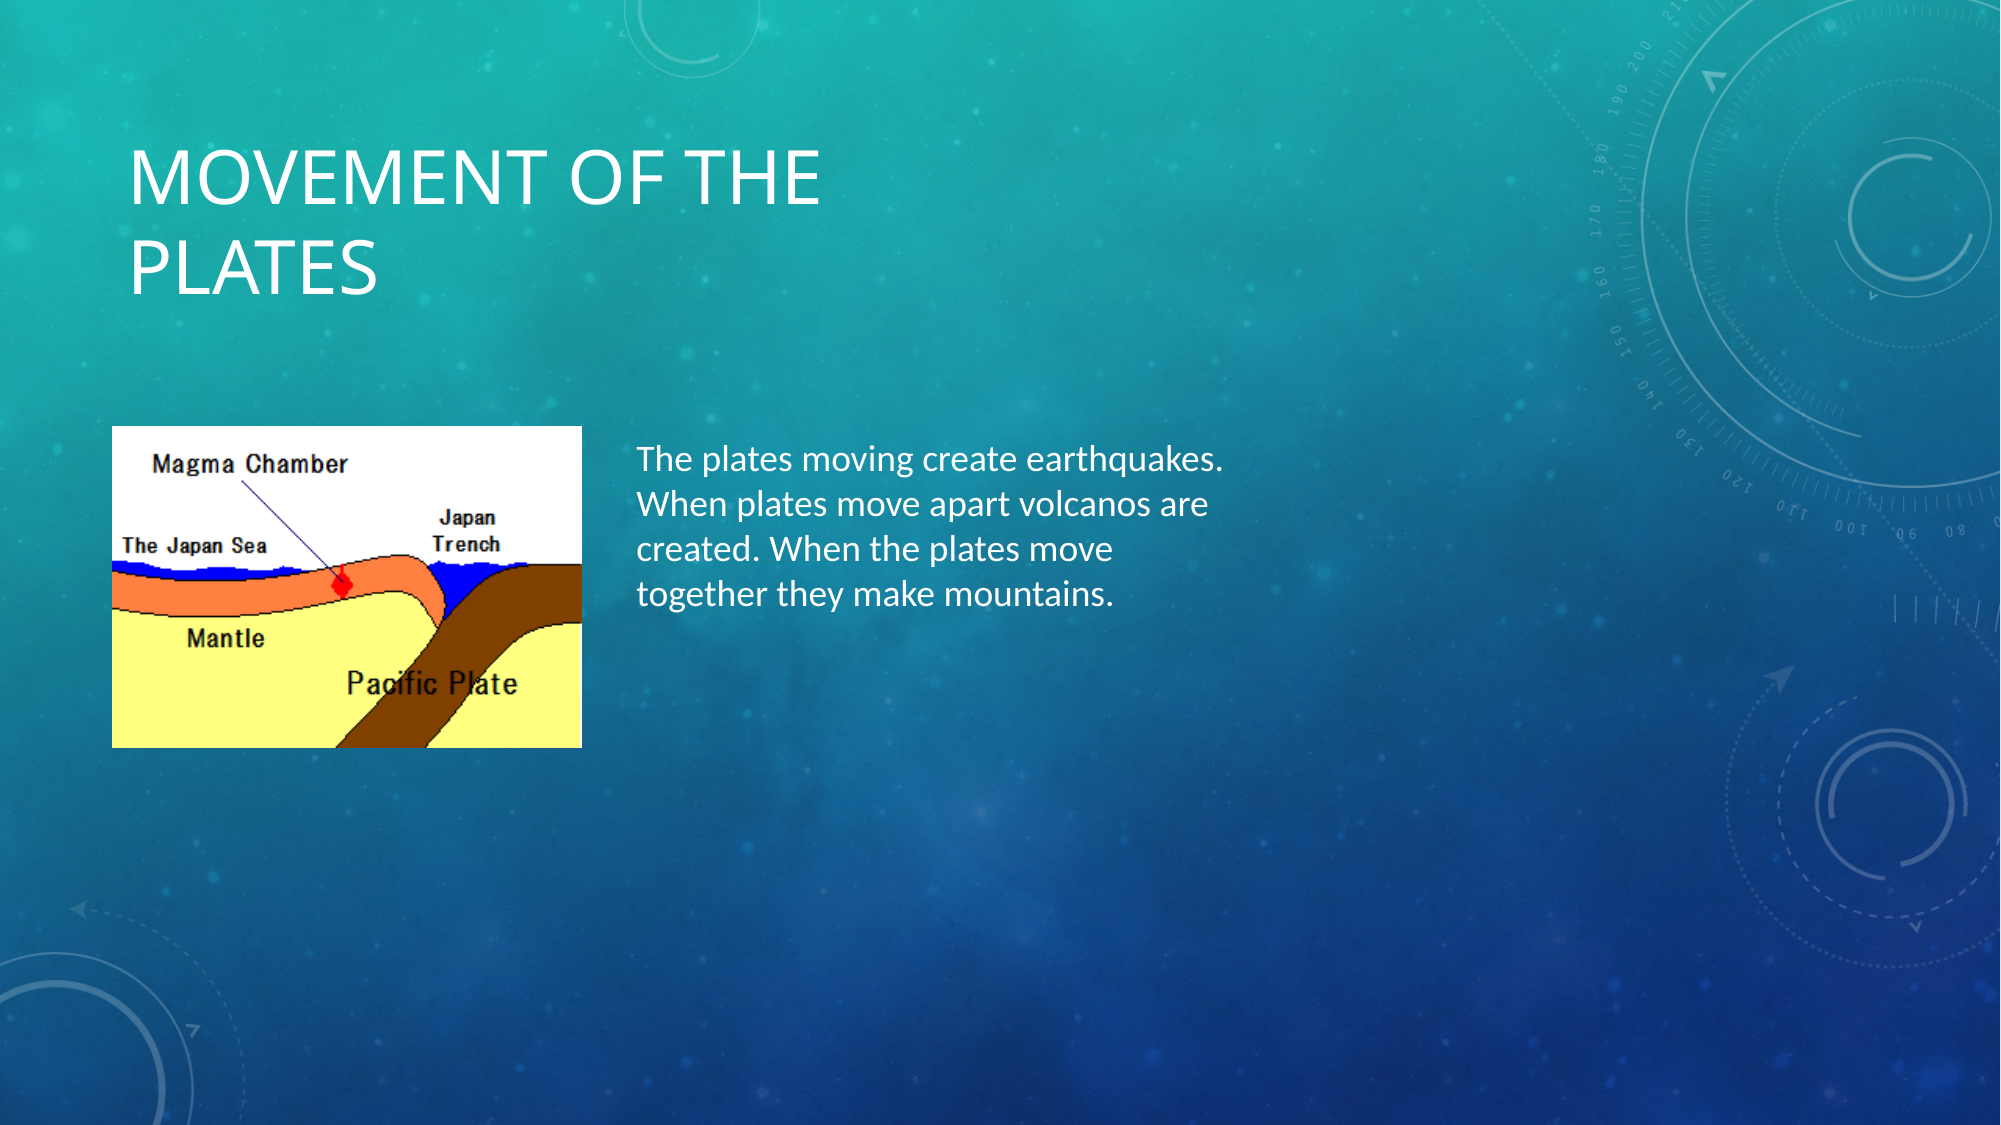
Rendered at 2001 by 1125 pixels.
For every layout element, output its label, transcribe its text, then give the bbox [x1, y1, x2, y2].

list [112, 426, 582, 748]
picture [0, 0, 2001, 1125]
text_box The plates moving create earthquakes. When plates move apart volcanos are created. When the plates move together they make mountains. [621, 426, 1266, 622]
title Movement of the plates [112, 99, 1012, 339]
